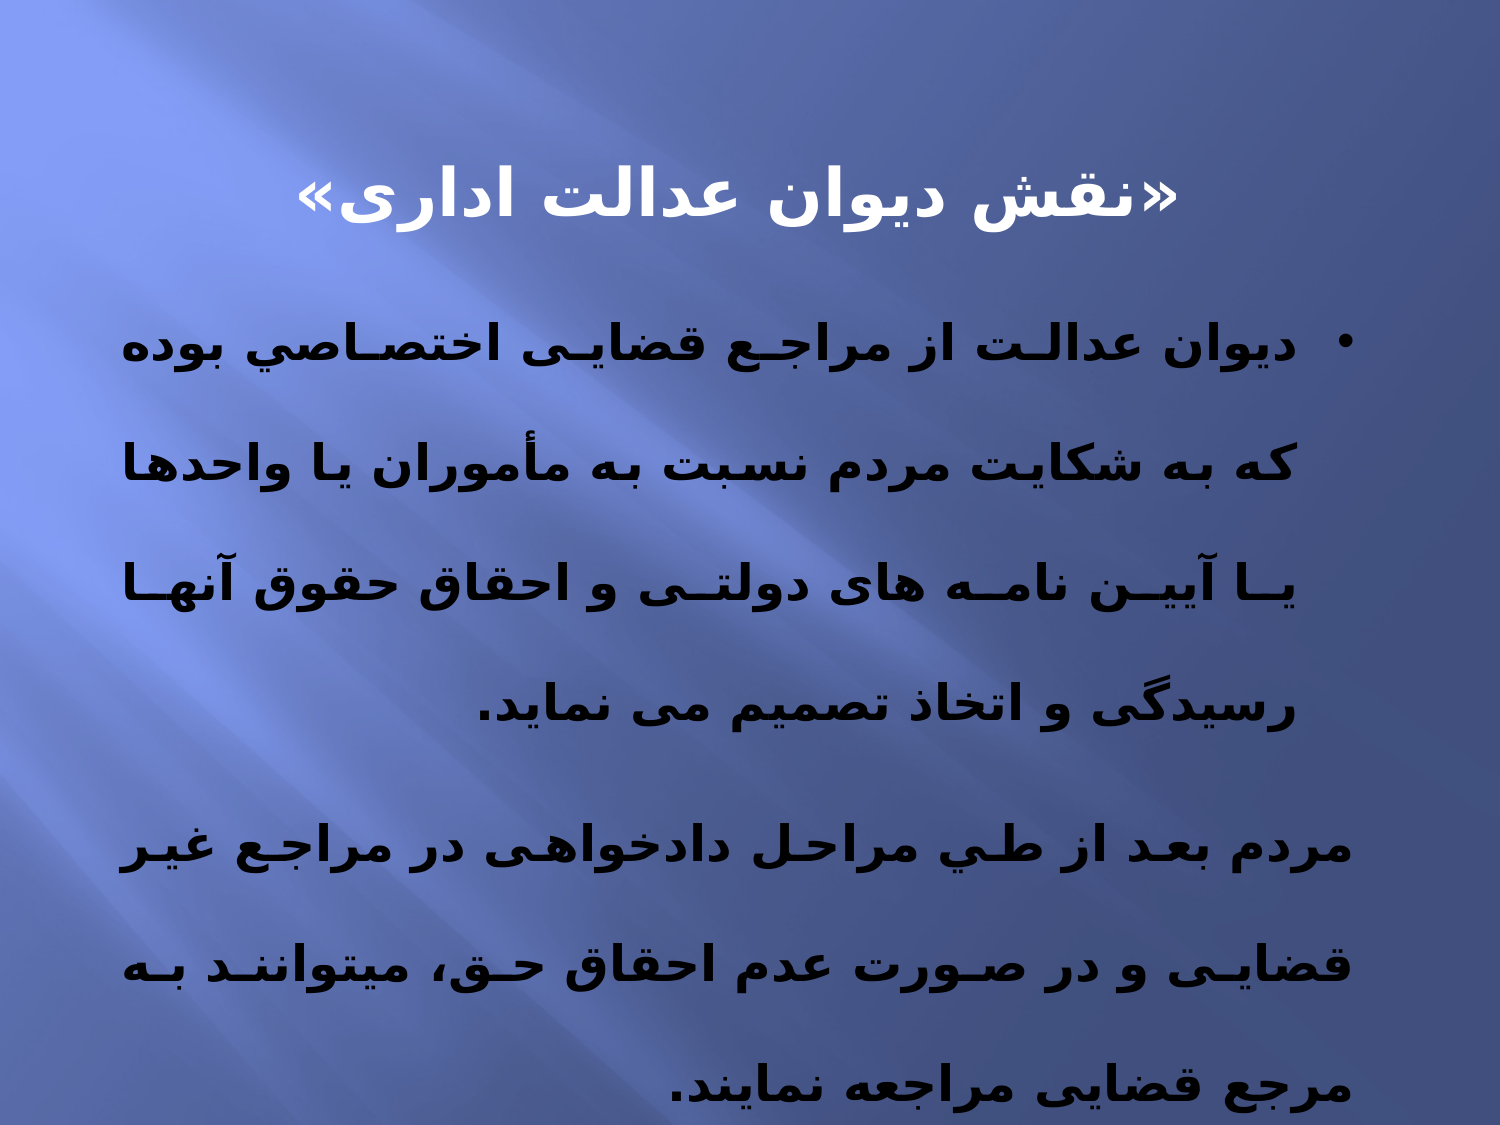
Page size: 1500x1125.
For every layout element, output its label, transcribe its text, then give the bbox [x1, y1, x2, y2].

text_box «نقش دیوان عدالت اداری» دیوان عدالت از مراجع قضایی اختصاصي بوده که به شکایت مردم نسبت به مأموران یا واحدها يا آیین نامه های دولتی و احقاق حقوق آنها رسیدگی و اتخاذ تصمیم می نماید. مردم بعد از طي مراحل دادخواهی در مراجع غیر قضایی و در صورت عدم احقاق حق، ميتوانند به مرجع قضایی مراجعه نمایند. مبانی قانونی: اصل(173) قانون اساسی [106, 62, 1370, 1125]
